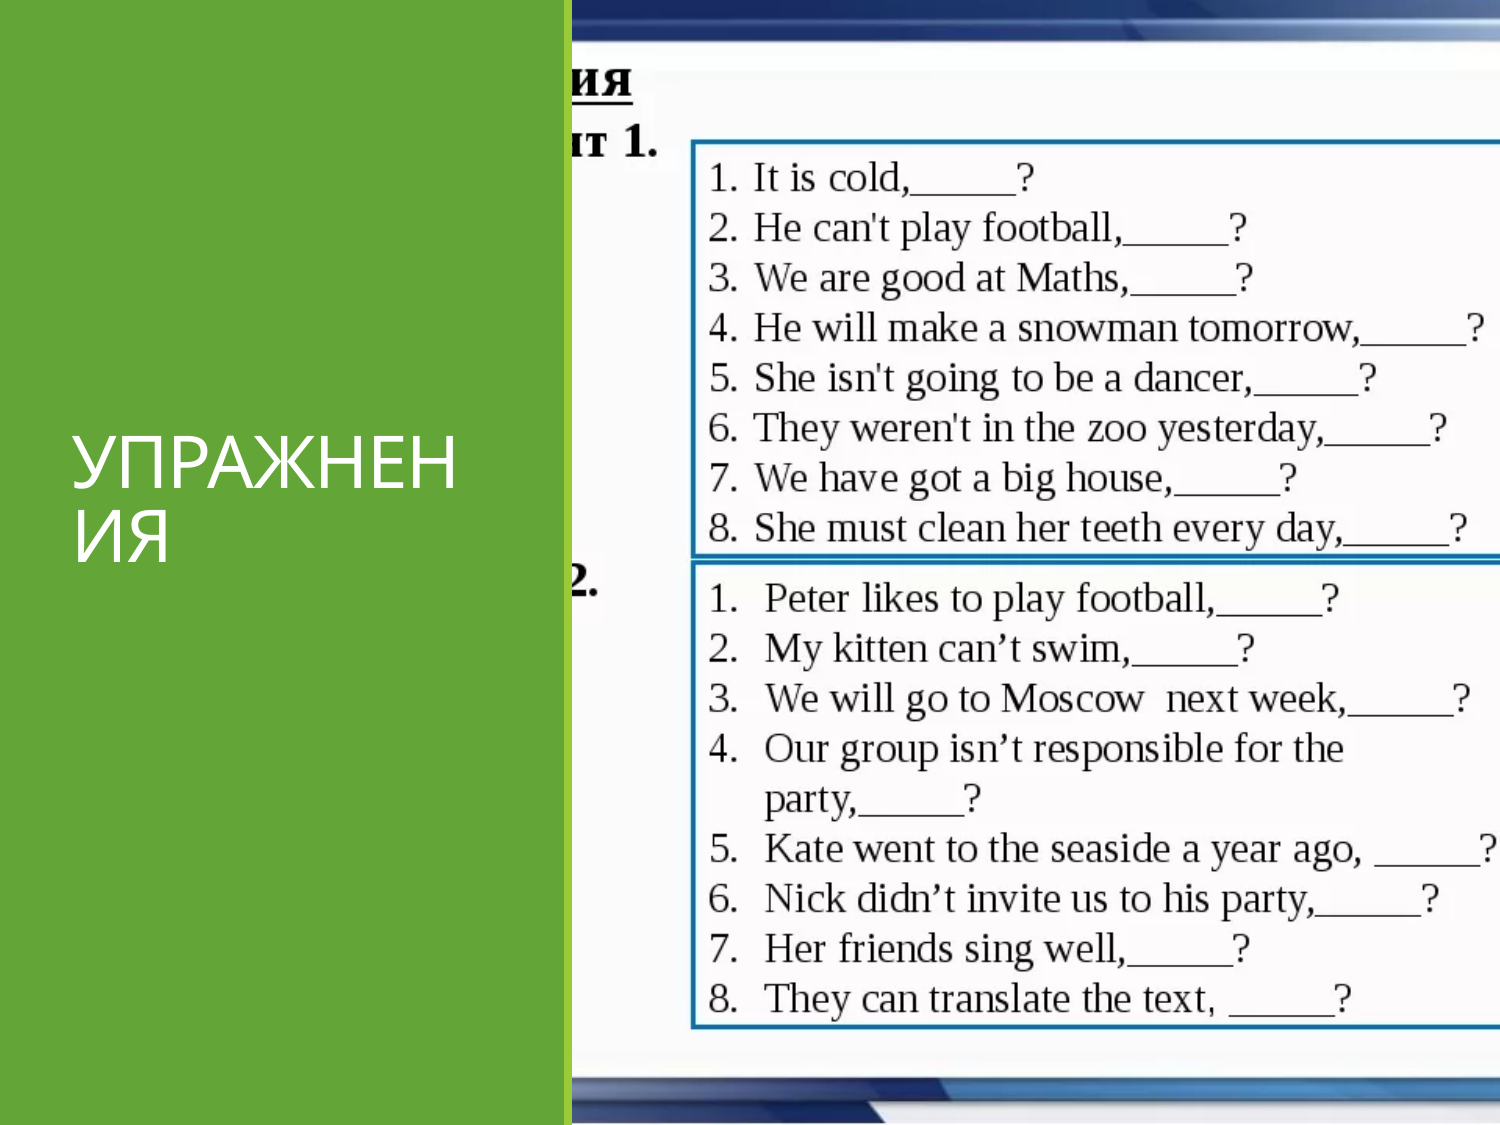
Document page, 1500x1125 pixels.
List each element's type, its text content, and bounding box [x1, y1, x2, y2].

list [570, 0, 1500, 1125]
text_box [563, 0, 568, 709]
text_box [0, 0, 563, 1125]
text_box [563, 721, 567, 1125]
title УПРАЖНЕНИЯ [56, 104, 507, 585]
